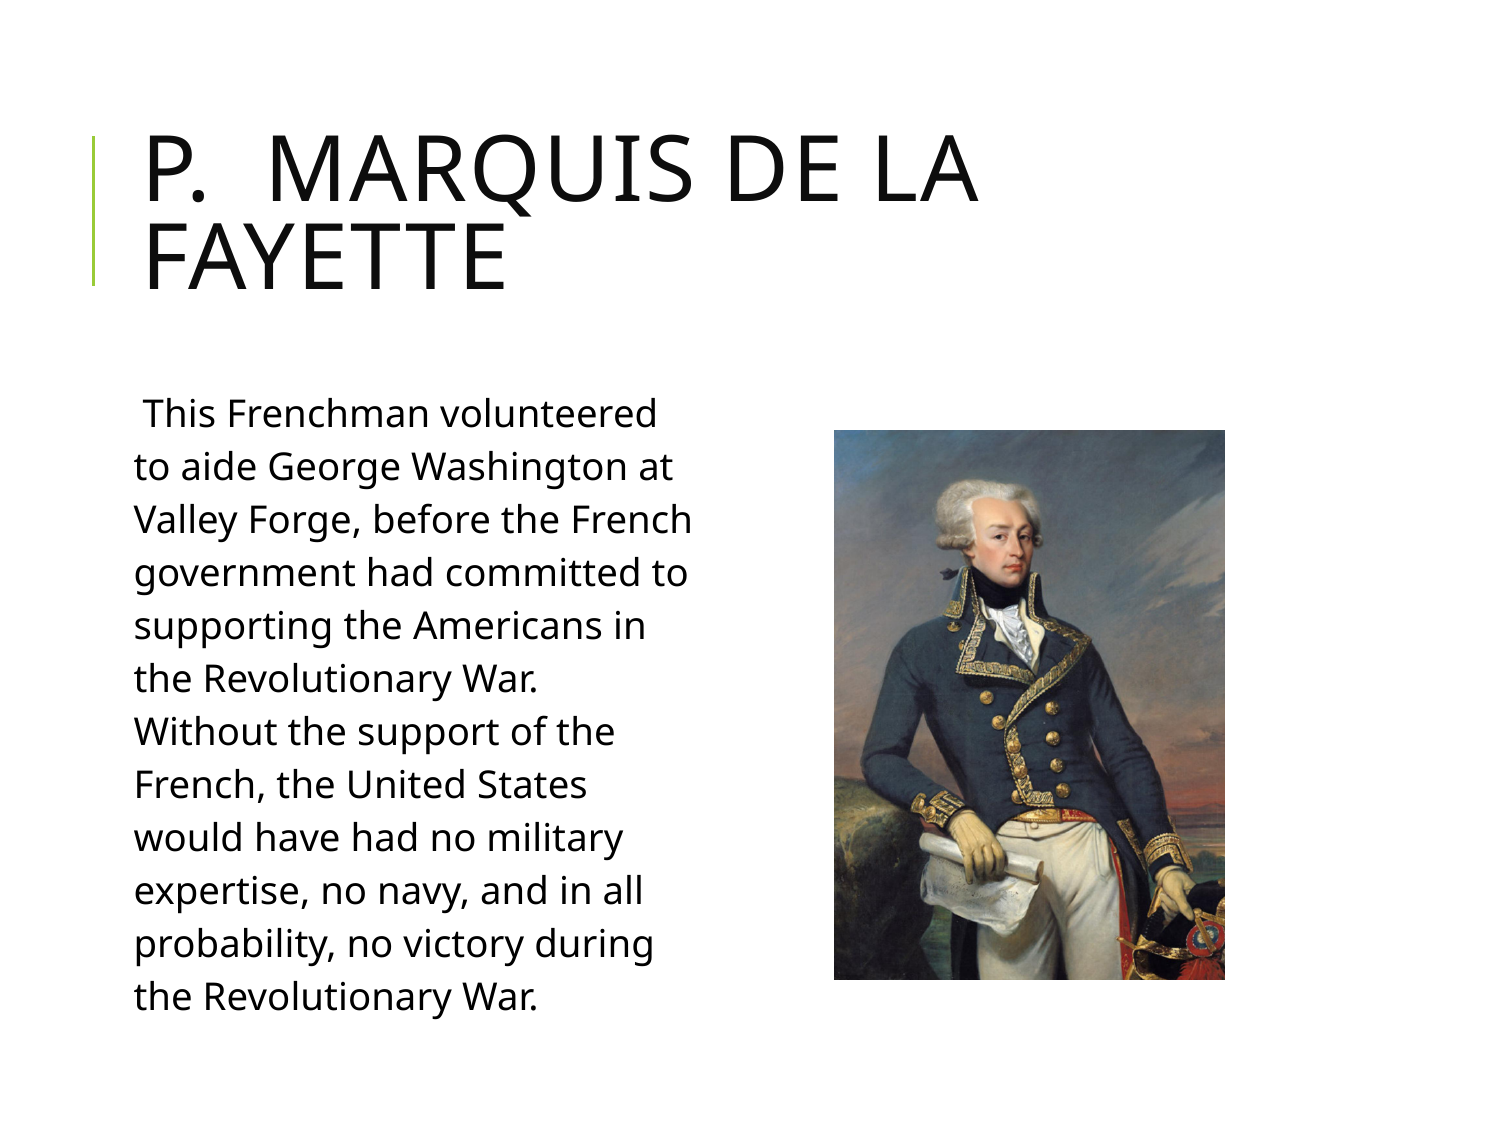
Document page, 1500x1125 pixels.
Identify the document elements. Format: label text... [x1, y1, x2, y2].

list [834, 429, 1225, 980]
title P. Marquis de La Fayette [126, 96, 1322, 342]
list This Frenchman volunteered to aide George Washington at Valley Forge, before the French government had committed to supporting the Americans in the Revolutionary War. Without the support of the French, the United States would have had no military expertise, no navy, and in all probability, no victory during the Revolutionary War. [126, 375, 711, 1035]
